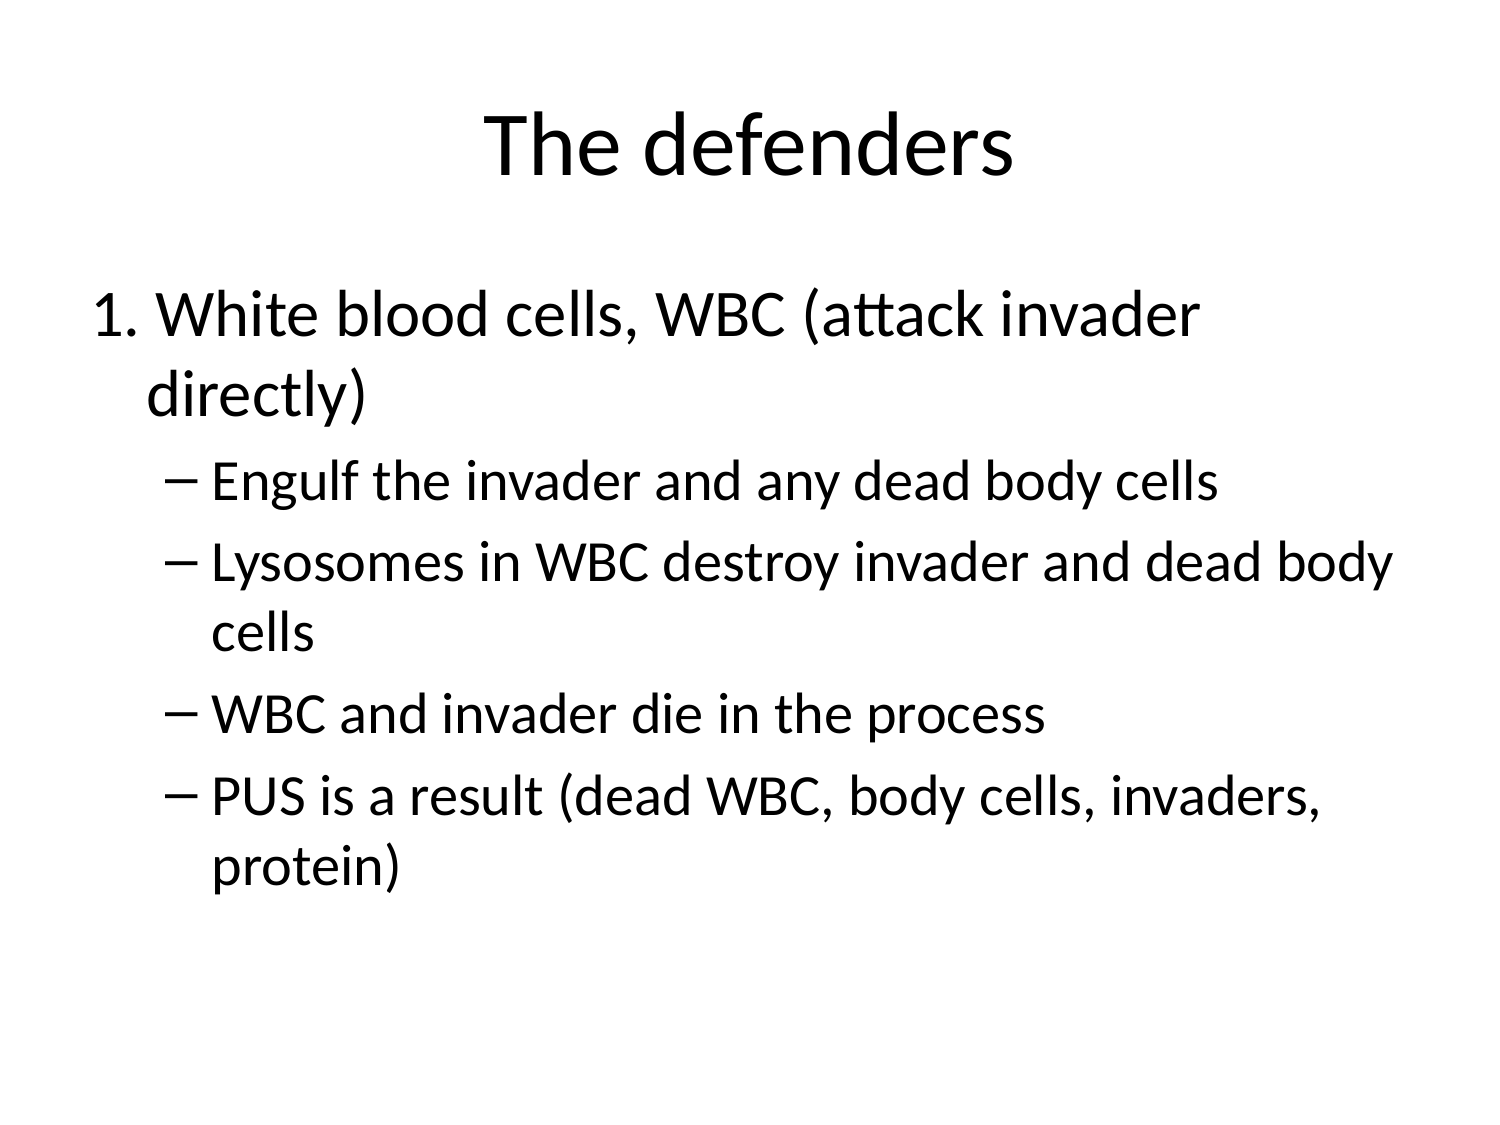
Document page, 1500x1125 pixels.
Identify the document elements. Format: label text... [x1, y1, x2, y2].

list 1. White blood cells, WBC (attack invader directly) Engulf the invader and any dead body cells Lysosomes in WBC destroy invader and dead body cells WBC and invader die in the process PUS is a result (dead WBC, body cells, invaders, protein) [75, 262, 1425, 1005]
title The defenders [75, 45, 1425, 233]
